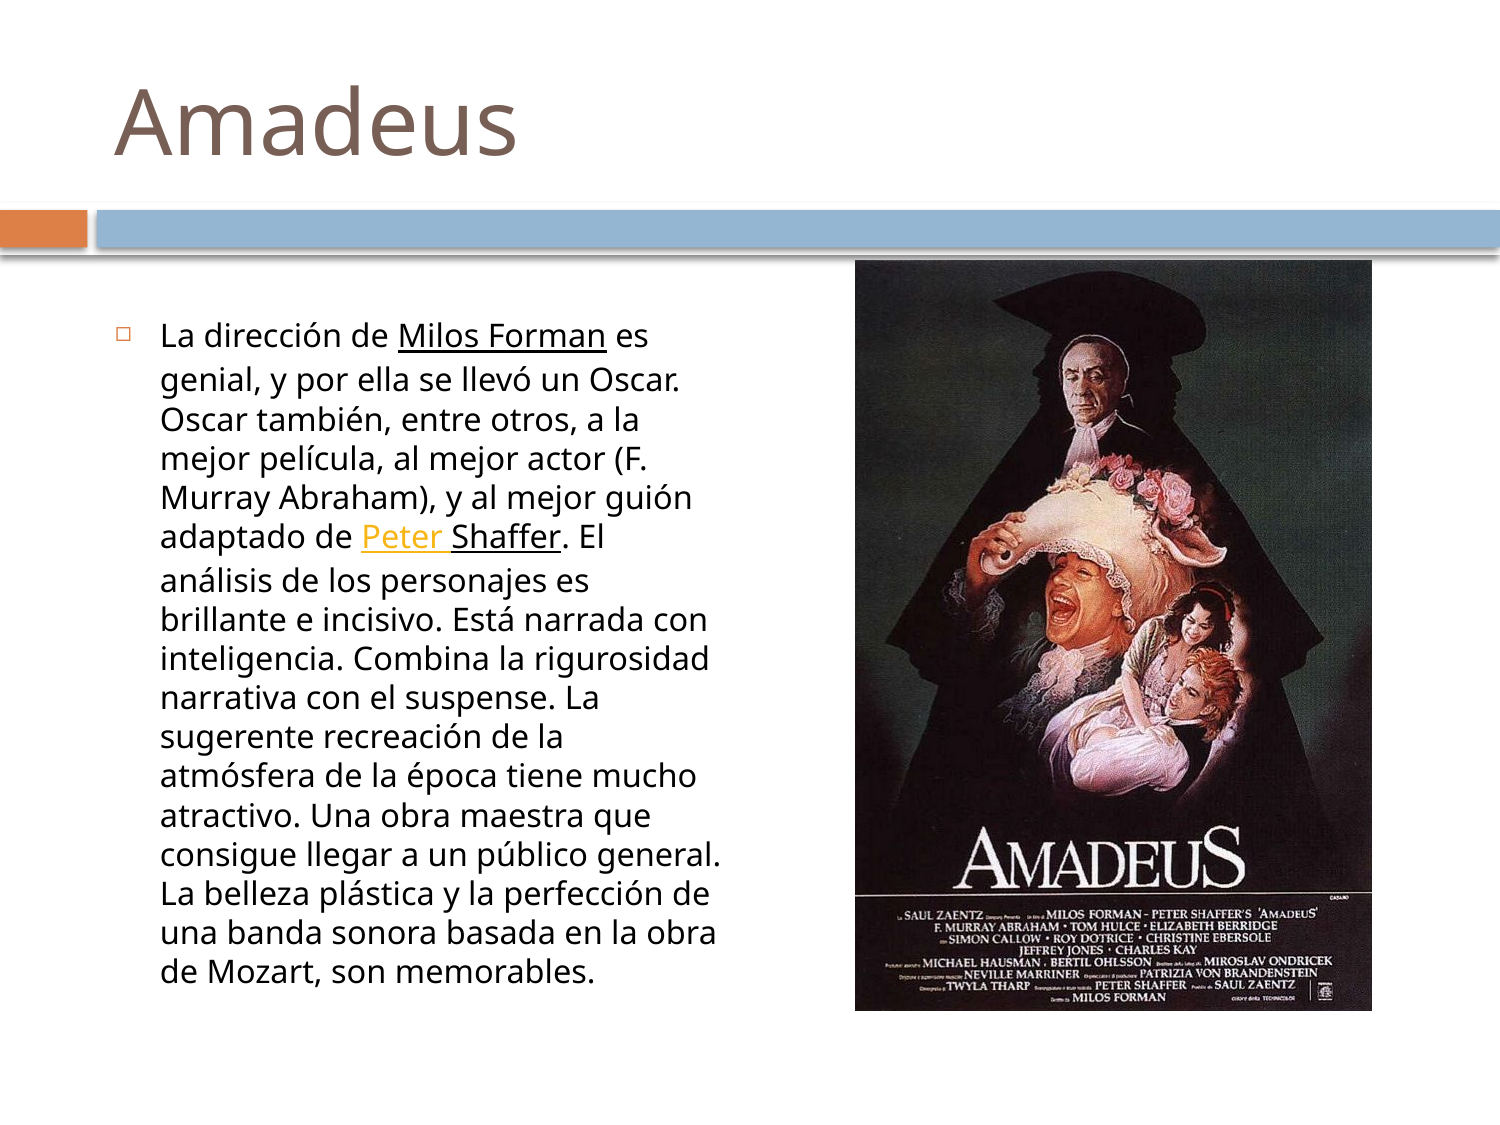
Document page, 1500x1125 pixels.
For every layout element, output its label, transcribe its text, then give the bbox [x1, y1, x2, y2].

list La dirección de Milos Forman es genial, y por ella se llevó un Oscar. Oscar también, entre otros, a la mejor película, al mejor actor (F. Murray Abraham), y al mejor guión adaptado de Peter Shaffer. El análisis de los personajes es brillante e incisivo. Está narrada con inteligencia. Combina la rigurosidad narrativa con el suspense. La sugerente recreación de la atmósfera de la época tiene mucho atractivo. Una obra maestra que consigue llegar a un público general. La belleza plástica y la perfección de una banda sonora basada en la obra de Mozart, son memorables. [99, 260, 738, 1011]
title Amadeus [99, 37, 1438, 200]
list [854, 260, 1373, 1011]
